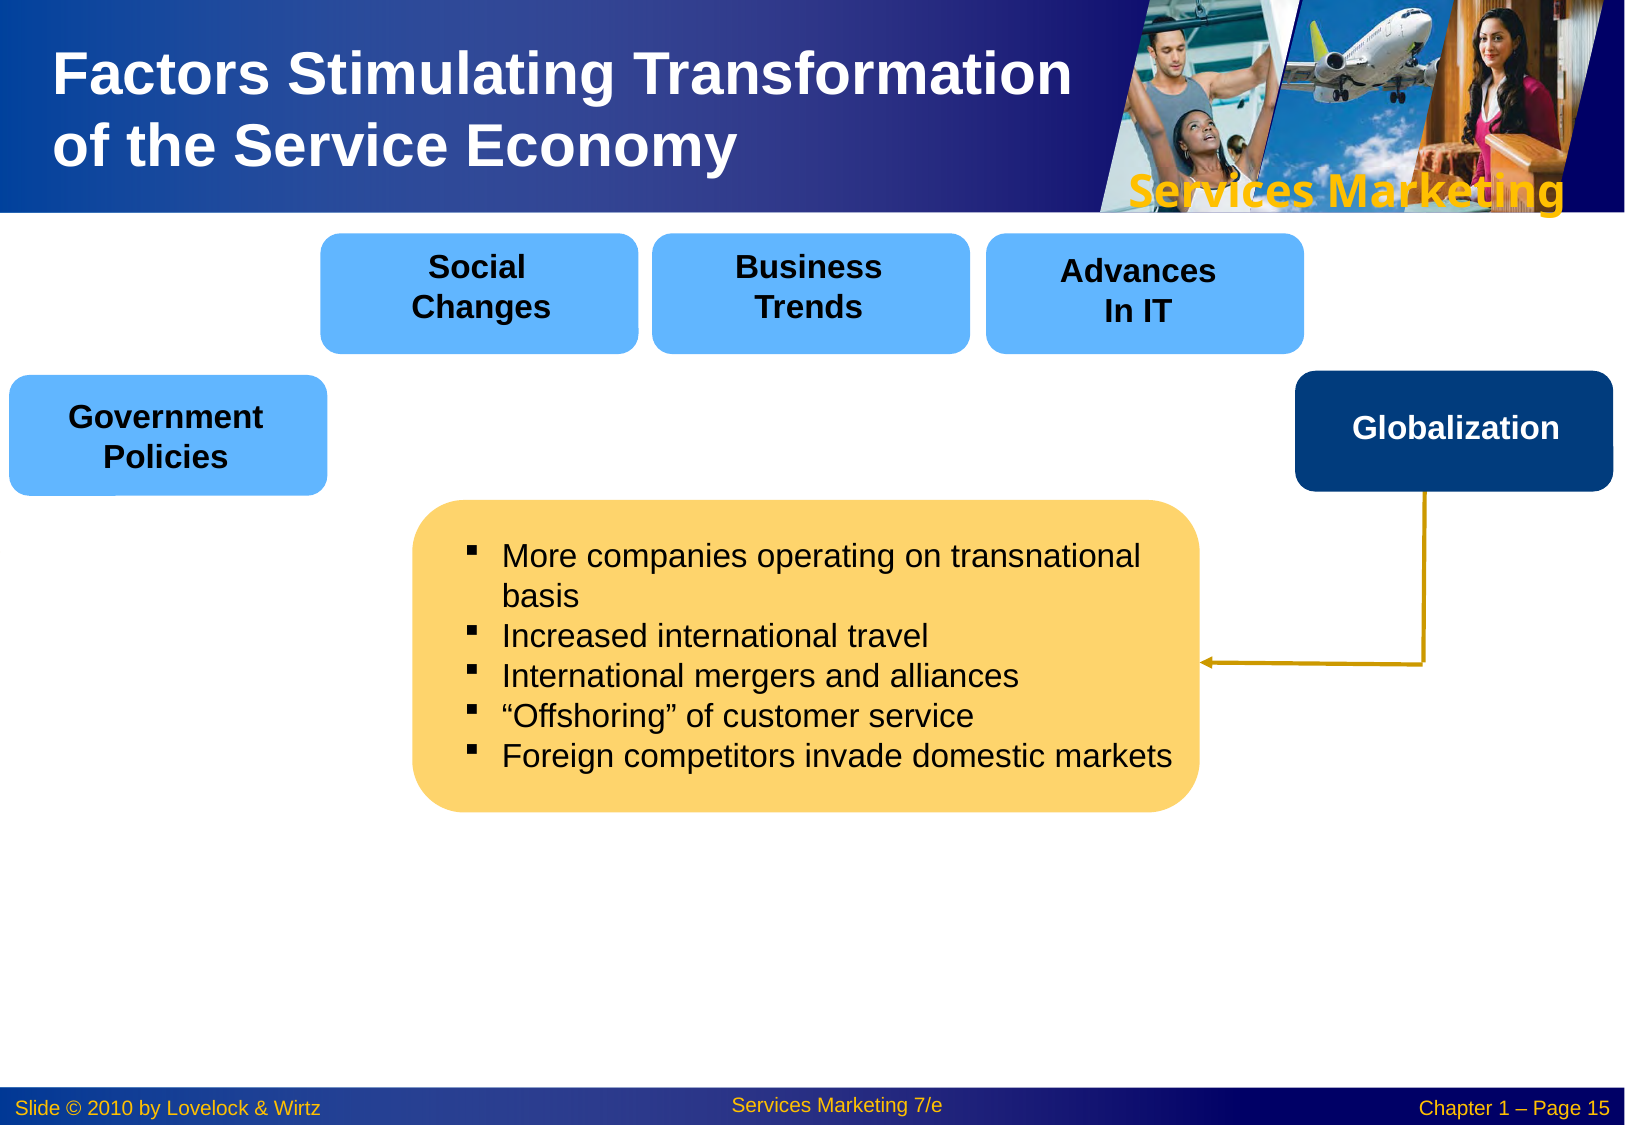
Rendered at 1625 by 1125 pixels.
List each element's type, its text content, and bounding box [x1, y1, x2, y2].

picture [1546, 187, 1556, 202]
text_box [0, 233, 1614, 813]
picture [1162, 186, 1172, 192]
picture [1100, 0, 1604, 213]
title Factors Stimulating Transformation of the Service Economy [36, 37, 1100, 176]
